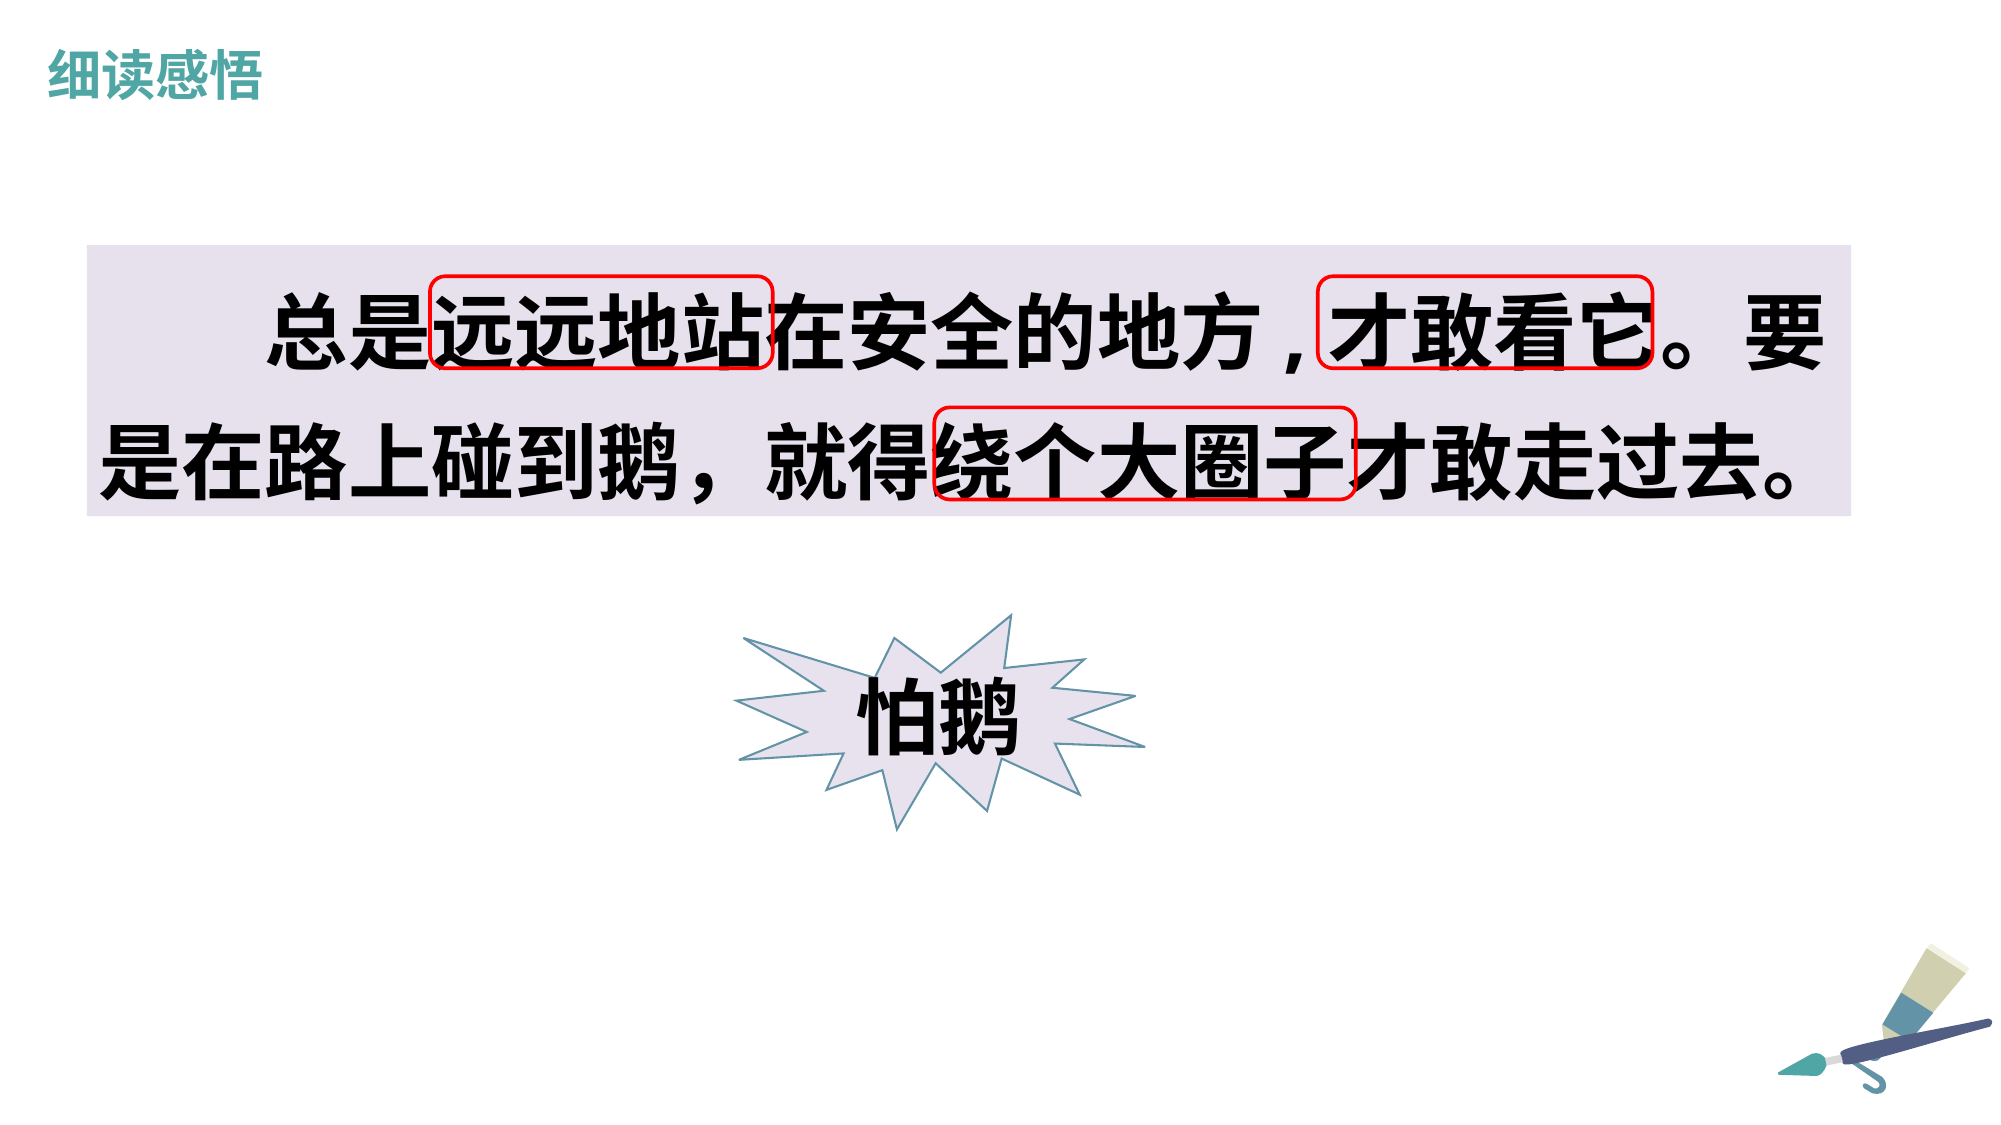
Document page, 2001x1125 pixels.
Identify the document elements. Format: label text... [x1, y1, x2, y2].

text_box [1317, 276, 1653, 369]
text_box 总是远远地站在安全的地方,才敢看它。要是在路上碰到鹅，就得绕个大圈子才敢走过去。 [86, 245, 1852, 517]
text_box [1811, 945, 1974, 1125]
text_box 细读感悟 [32, 33, 347, 114]
text_box 怕鹅 [732, 612, 1146, 833]
text_box [429, 276, 773, 369]
text_box [934, 407, 1356, 500]
